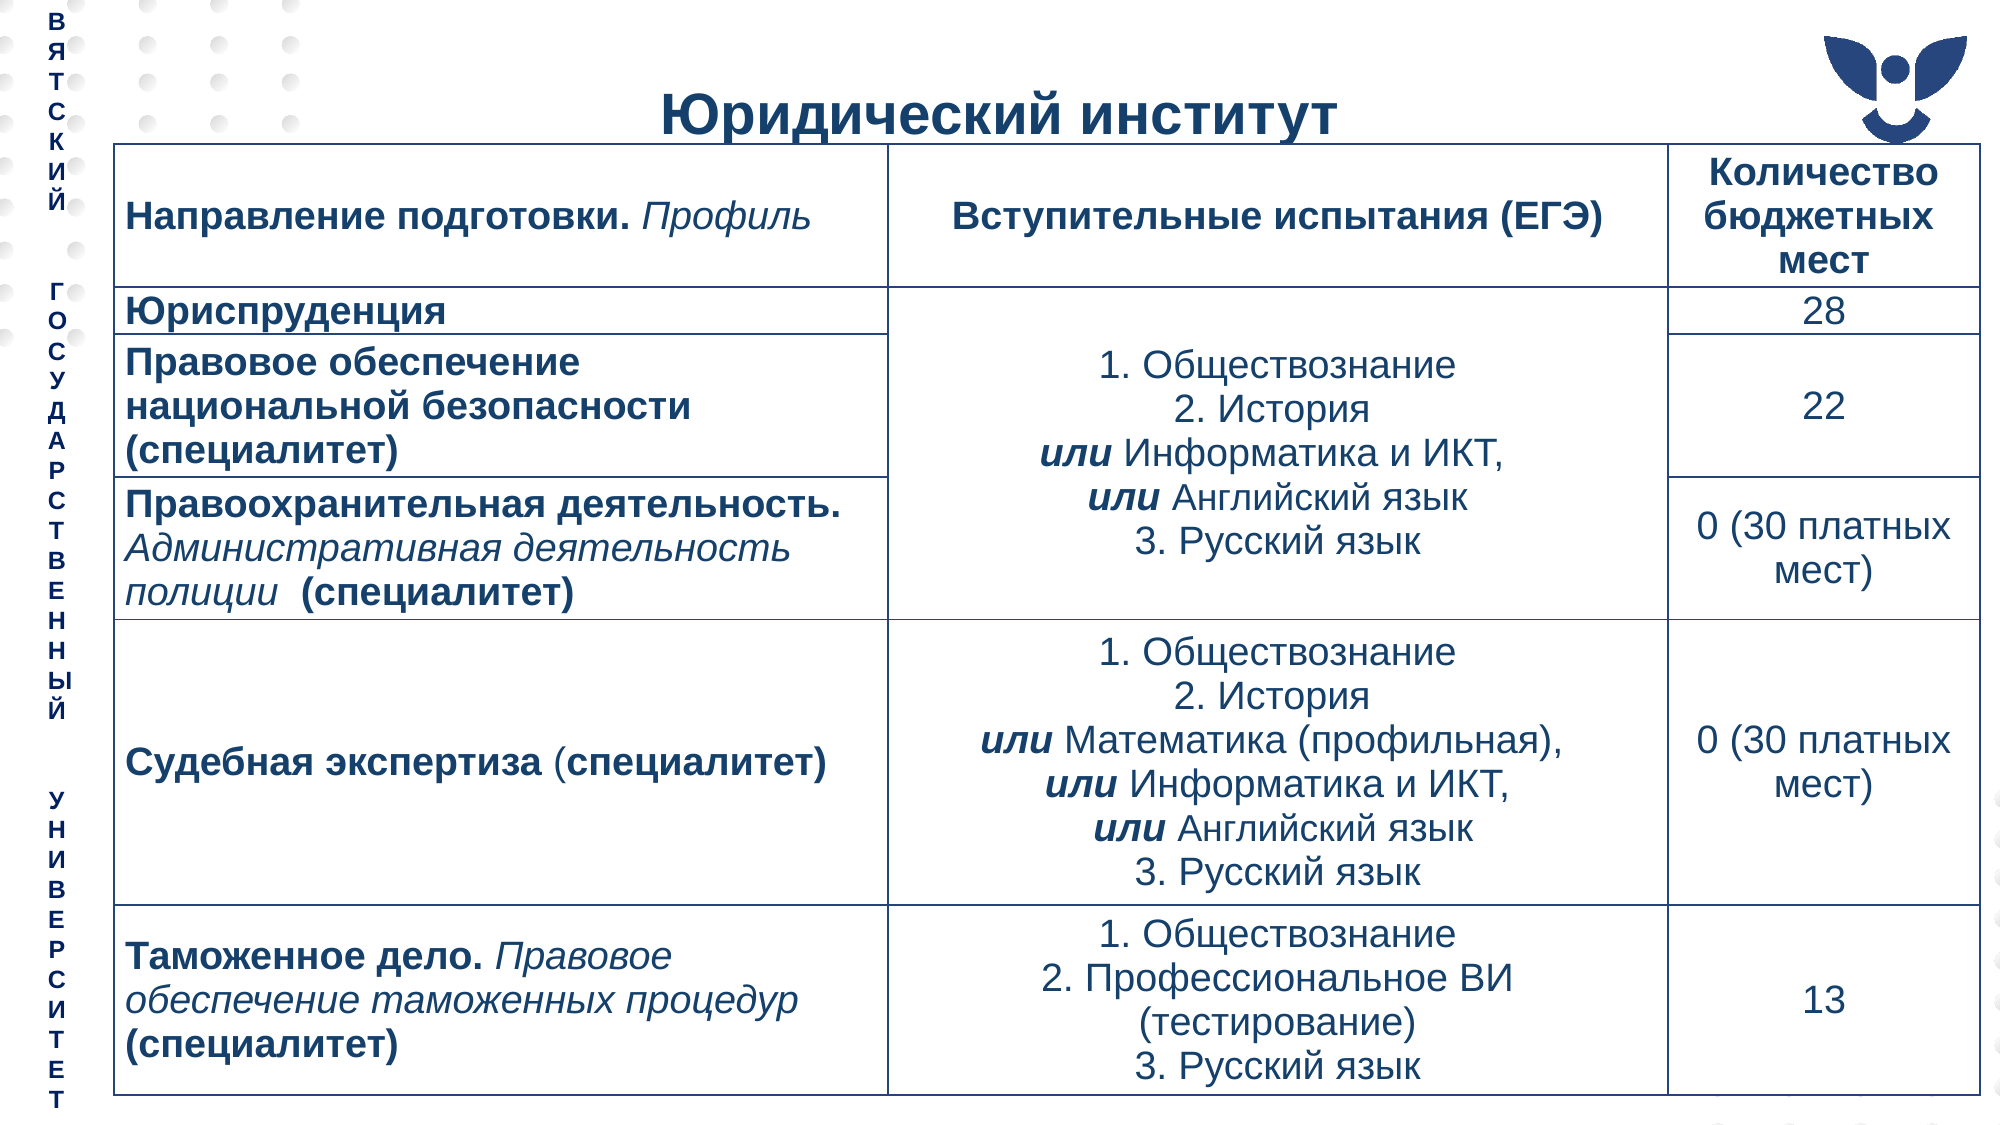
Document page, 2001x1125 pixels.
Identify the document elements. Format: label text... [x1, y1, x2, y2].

table_cell Правоохранительная деятельность. Административная деятельность полиции (специалитет) [115, 478, 887, 619]
table_cell 1. Обществознание 2. История или Математика (профильная), или Информатика и ИКТ, или Английский язык 3. Русский язык [889, 620, 1667, 904]
table_cell Судебная экспертиза (специалитет) [115, 620, 887, 904]
table_cell 22 [1669, 335, 1979, 476]
table_cell 1. Обществознание 2. Профессиональное ВИ (тестирование) 3. Русский язык [889, 906, 1667, 1094]
table_cell Таможенное дело. Правовое обеспечение таможенных процедур (специалитет) [115, 906, 887, 1094]
table_cell Юриспруденция [115, 288, 887, 333]
table_header Вступительные испытания (ЕГЭ) [889, 145, 1667, 286]
title Юридический институт [114, 33, 1886, 143]
table_header Количество бюджетных мест [1669, 145, 1979, 286]
table_cell 1. Обществознание 2. История или Информатика и ИКТ, или Английский язык 3. Русский язык [889, 288, 1667, 619]
table_header Направление подготовки. Профиль [115, 145, 887, 286]
table_cell 28 [1669, 288, 1979, 333]
table_cell Правовое обеспечение национальной безопасности (специалитет) [115, 335, 887, 476]
table_cell 0 (30 платных мест) [1669, 620, 1979, 904]
picture [1886, 36, 1967, 143]
table_cell 13 [1669, 906, 1979, 1094]
table_cell 0 (30 платных мест) [1669, 478, 1979, 619]
